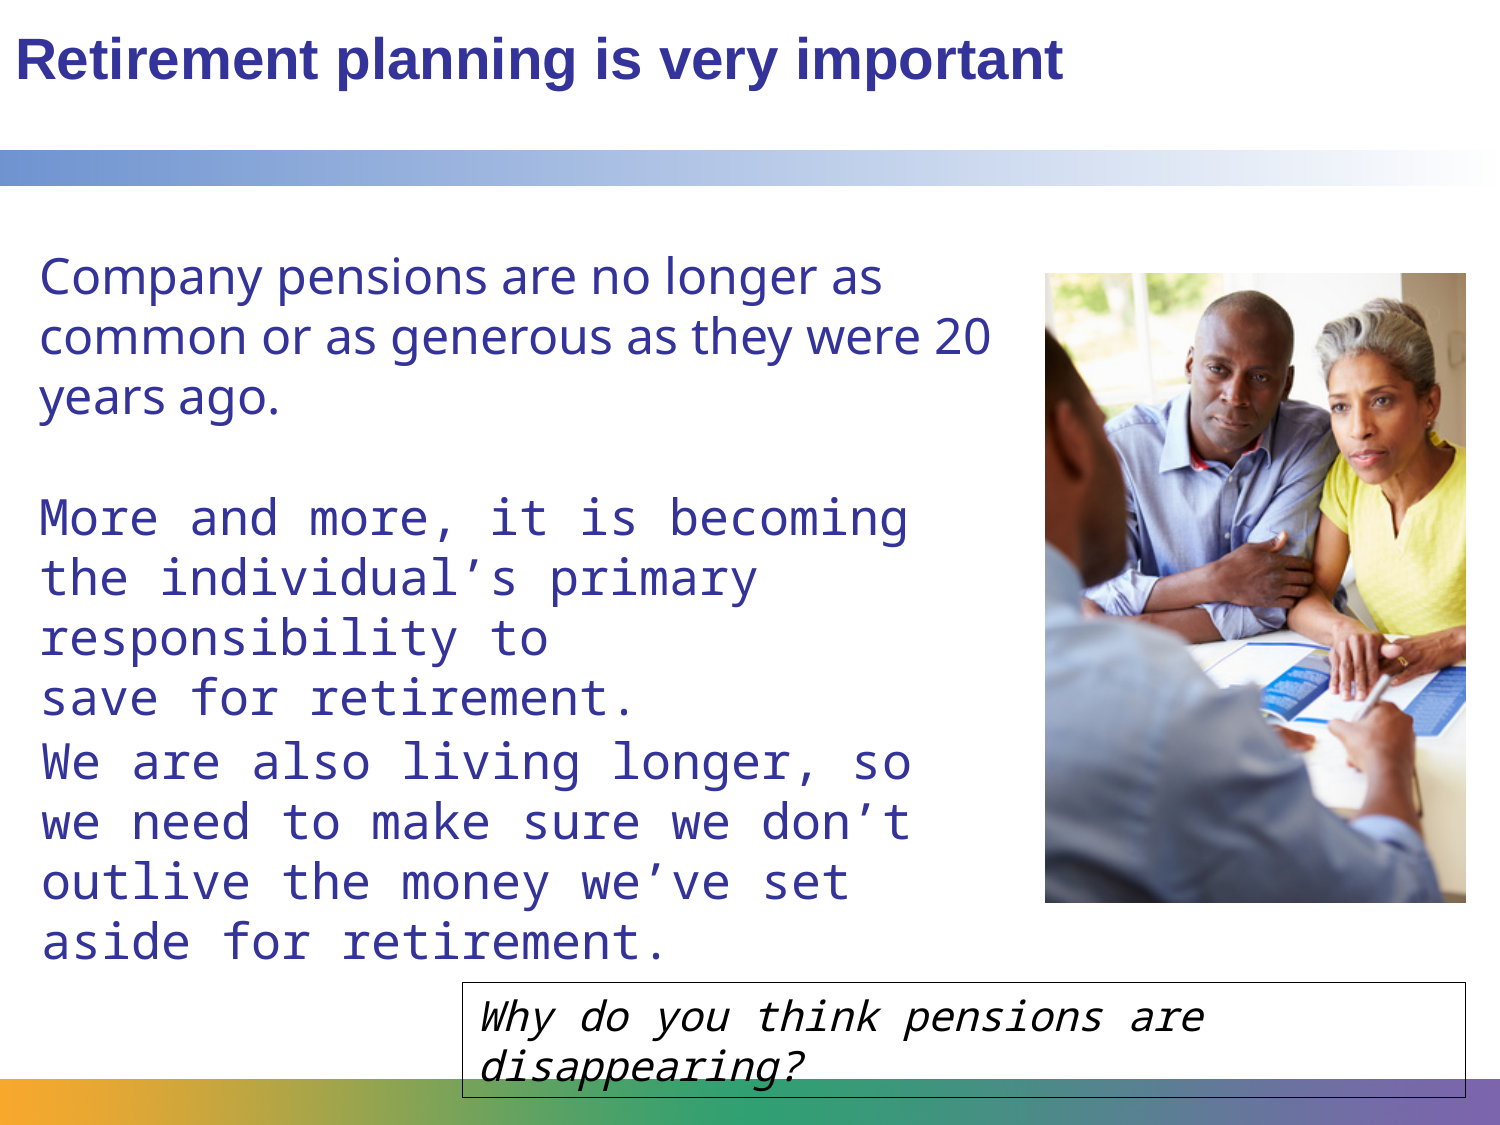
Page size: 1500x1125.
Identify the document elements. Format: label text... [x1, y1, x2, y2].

text_box More and more, it is becoming the individual’s primary responsibility to save for retirement. [24, 477, 1006, 733]
title Retirement planning is very important [0, 0, 1500, 113]
picture [1045, 273, 1466, 903]
text_box Company pensions are no longer as common or as generous as they were 20 years ago. [24, 237, 1081, 433]
text_box We are also living longer, so we need to make sure we don’t outlive the money we’ve set aside for retirement. [26, 722, 1006, 978]
picture [0, 1079, 1500, 1125]
text_box Why do you think pensions are disappearing? [462, 982, 1466, 1098]
